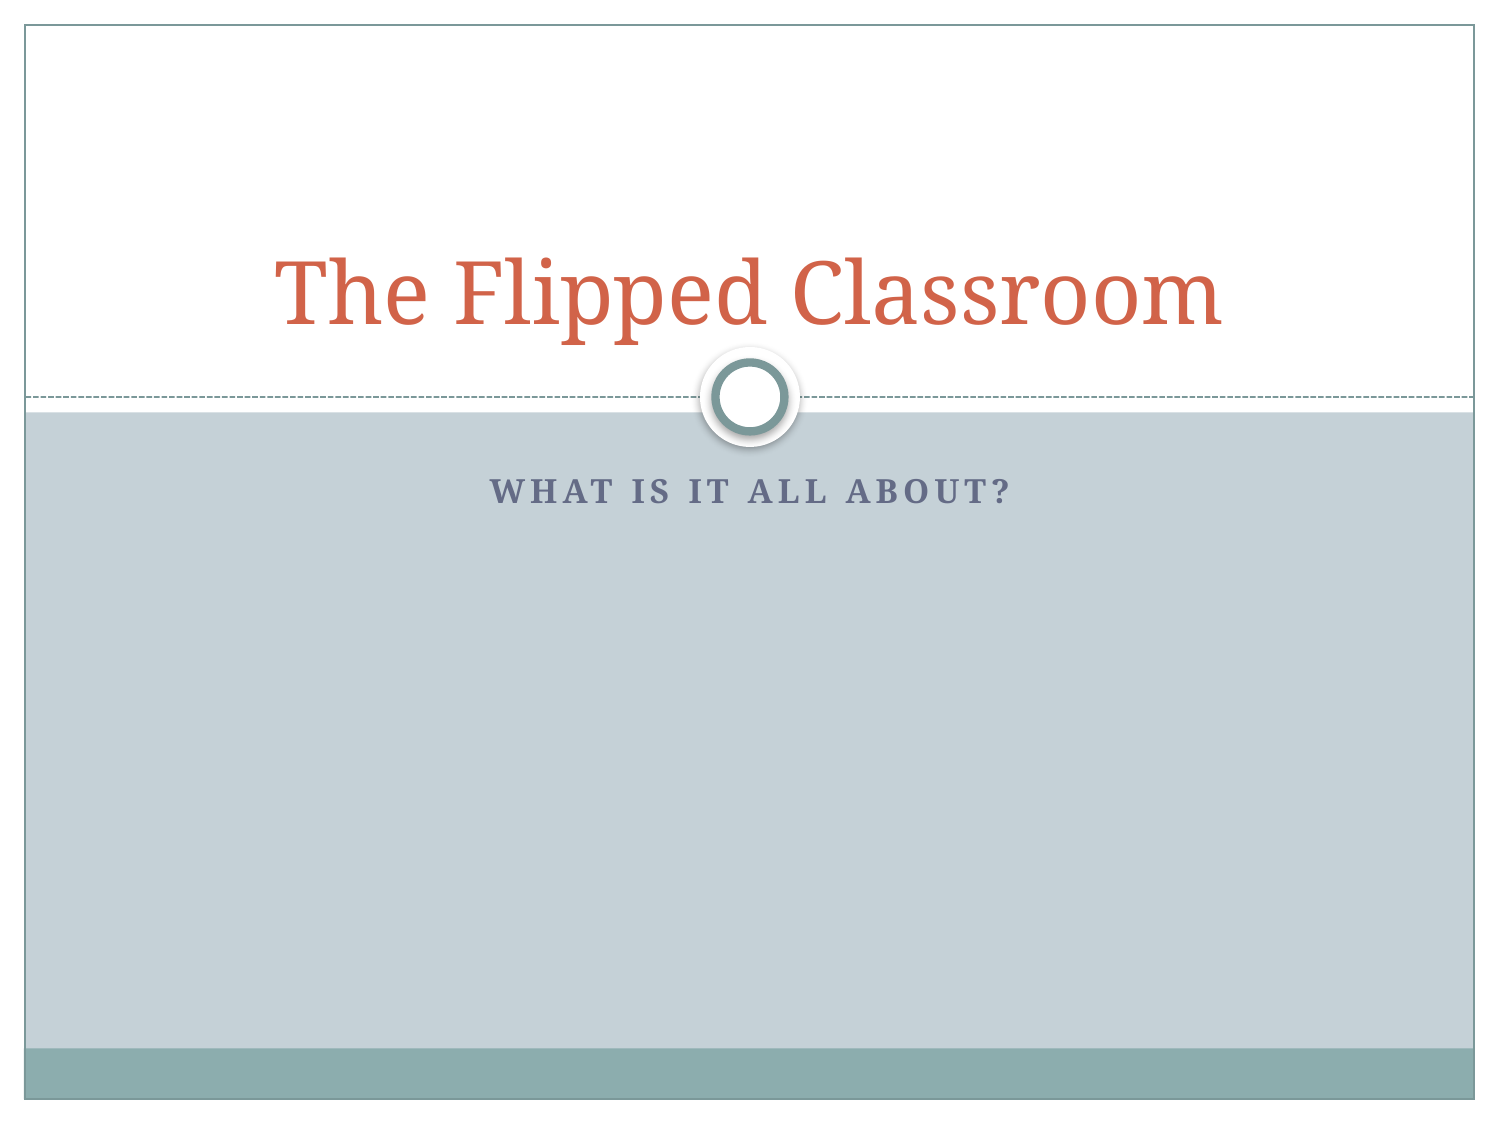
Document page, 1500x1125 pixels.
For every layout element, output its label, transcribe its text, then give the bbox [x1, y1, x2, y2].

title The Flipped Classroom [112, 62, 1388, 350]
subtitle What is it all about? [225, 462, 1275, 750]
